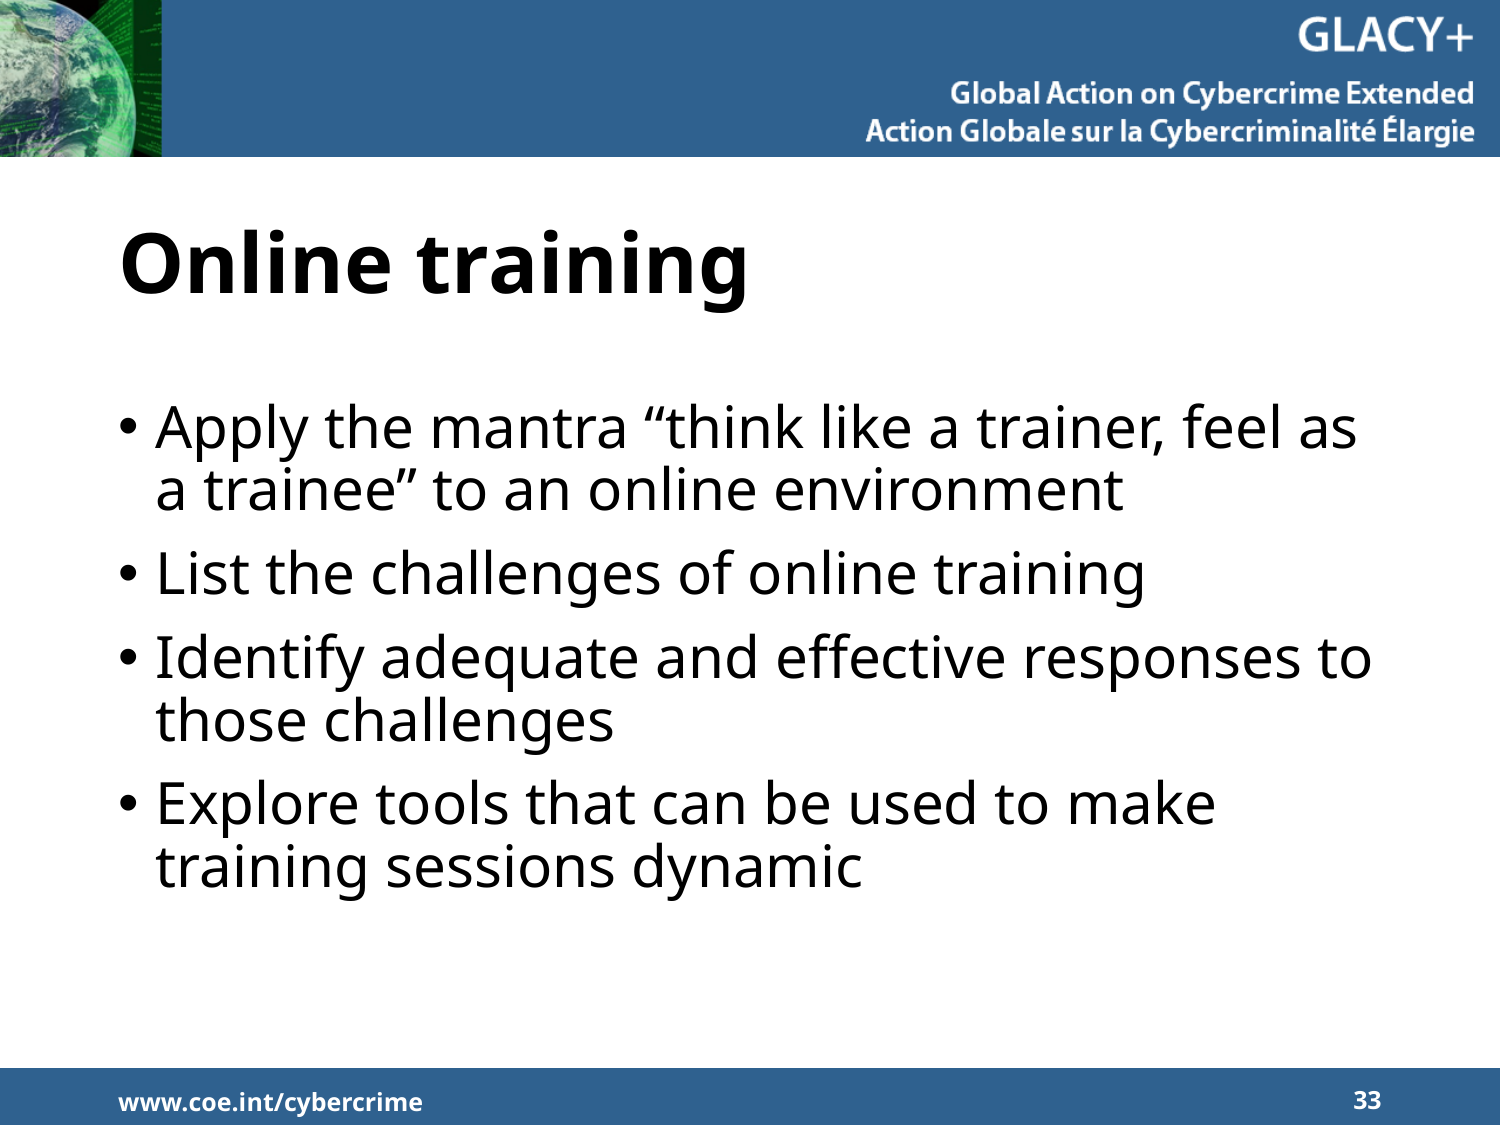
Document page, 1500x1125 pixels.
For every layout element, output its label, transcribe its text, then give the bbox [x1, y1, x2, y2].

list Apply the mantra “think like a trainer, feel as a trainee” to an online environment List the challenges of online training Identify adequate and effective responses to those challenges Explore tools that can be used to make training sessions dynamic [103, 390, 1397, 1044]
slide_number www.coe.int/cybercrime [103, 1071, 491, 1125]
slide_number 33 [1059, 1071, 1397, 1125]
picture [0, 0, 1500, 157]
title Online training [103, 171, 1397, 363]
